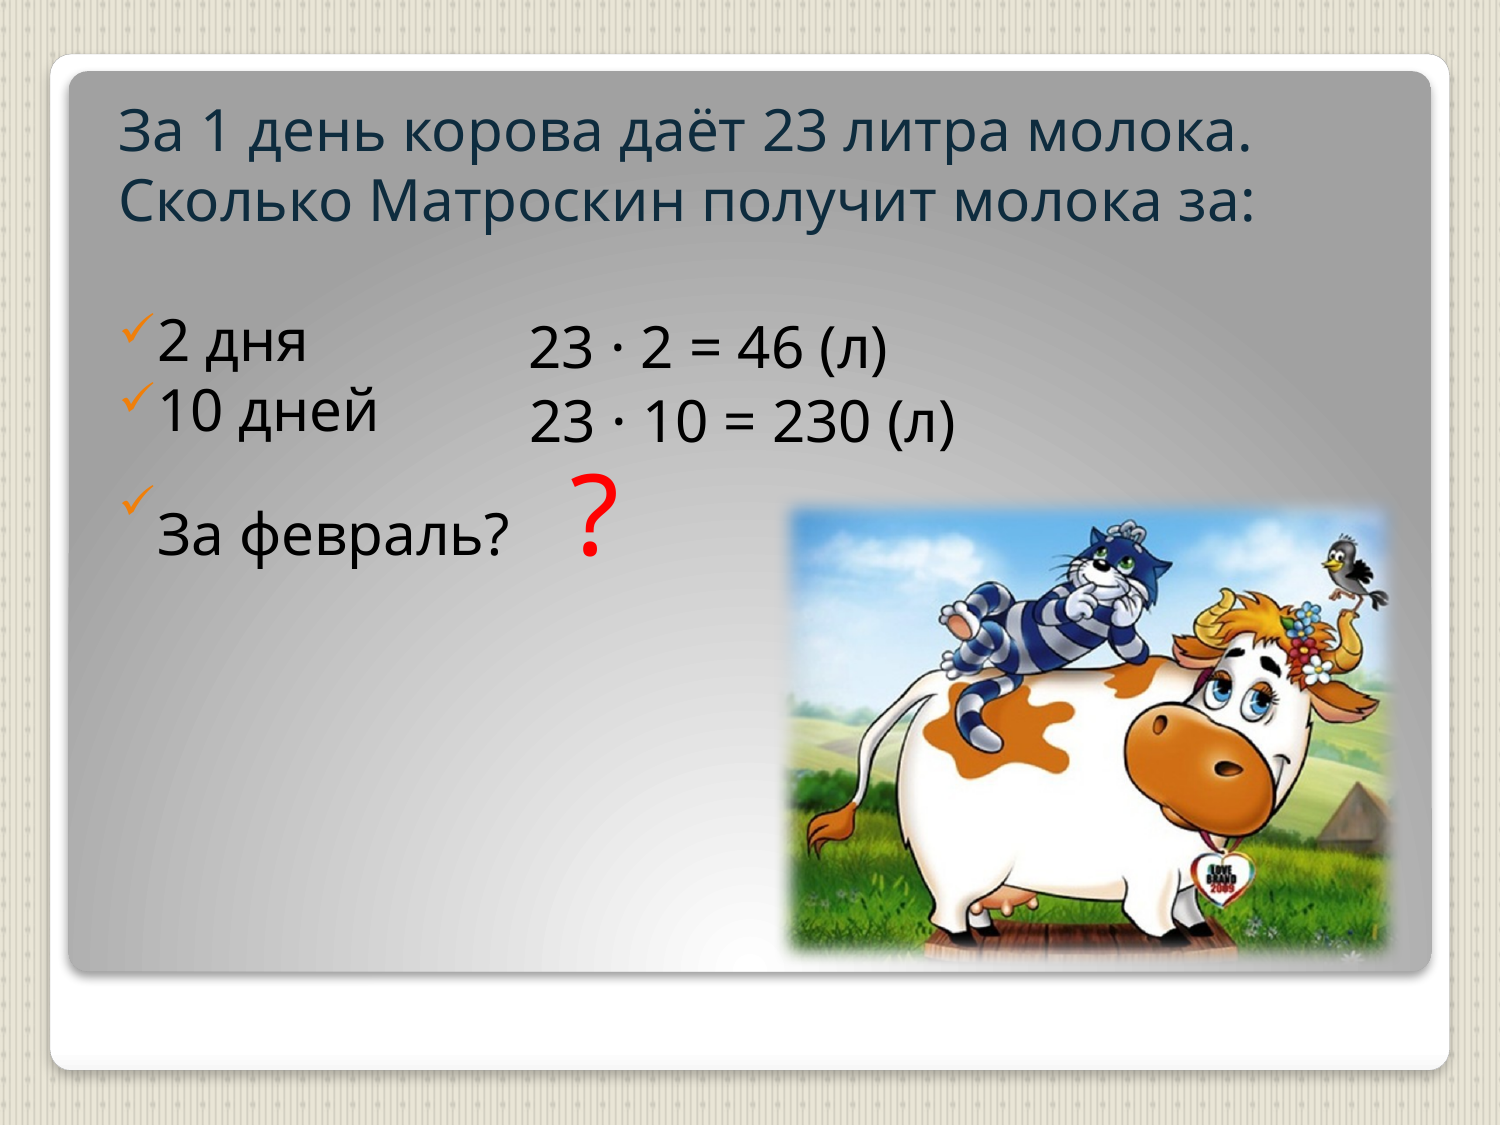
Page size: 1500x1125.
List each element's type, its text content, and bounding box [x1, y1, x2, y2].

text_box 23 · 10 = 230 (л) [514, 376, 1113, 461]
picture [773, 491, 1404, 968]
text_box 23 · 2 = 46 (л) [513, 302, 999, 388]
list За 1 день корова даёт 23 литра молока. Сколько Матроскин получит молока за: 2 дня 10 дней За февраль? ? [100, 78, 1428, 764]
